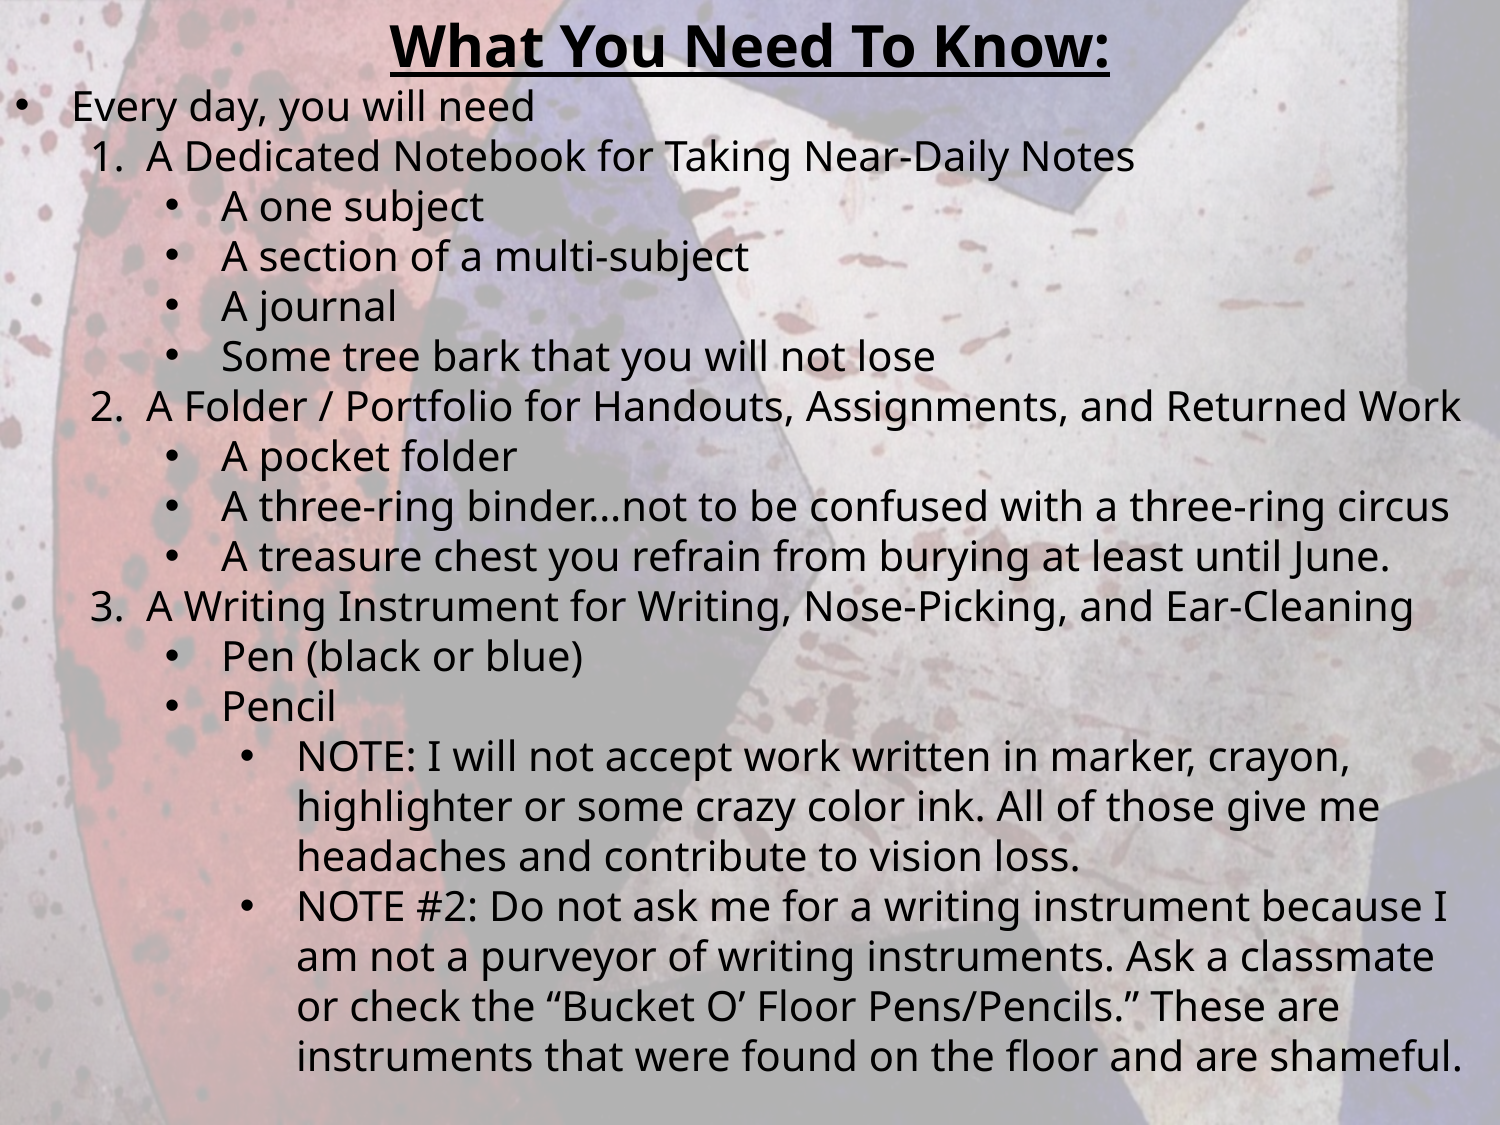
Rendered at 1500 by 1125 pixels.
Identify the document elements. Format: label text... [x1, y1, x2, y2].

text_box What You Need To Know: Every day, you will need A Dedicated Notebook for Taking Near-Daily Notes A one subject A section of a multi-subject A journal Some tree bark that you will not lose A Folder / Portfolio for Handouts, Assignments, and Returned Work A pocket folder A three-ring binder…not to be confused with a three-ring circus A treasure chest you refrain from burying at least until June. A Writing Instrument for Writing, Nose-Picking, and Ear-Cleaning Pen (black or blue) Pencil NOTE: I will not accept work written in marker, crayon, highlighter or some crazy color ink. All of those give me headaches and contribute to vision loss. NOTE #2: Do not ask me for a writing instrument because I am not a purveyor of writing instruments. Ask a classmate or check the “Bucket O’ Floor Pens/Pencils.” These are instruments that were found on the floor and are shameful. [0, 2, 1500, 1125]
